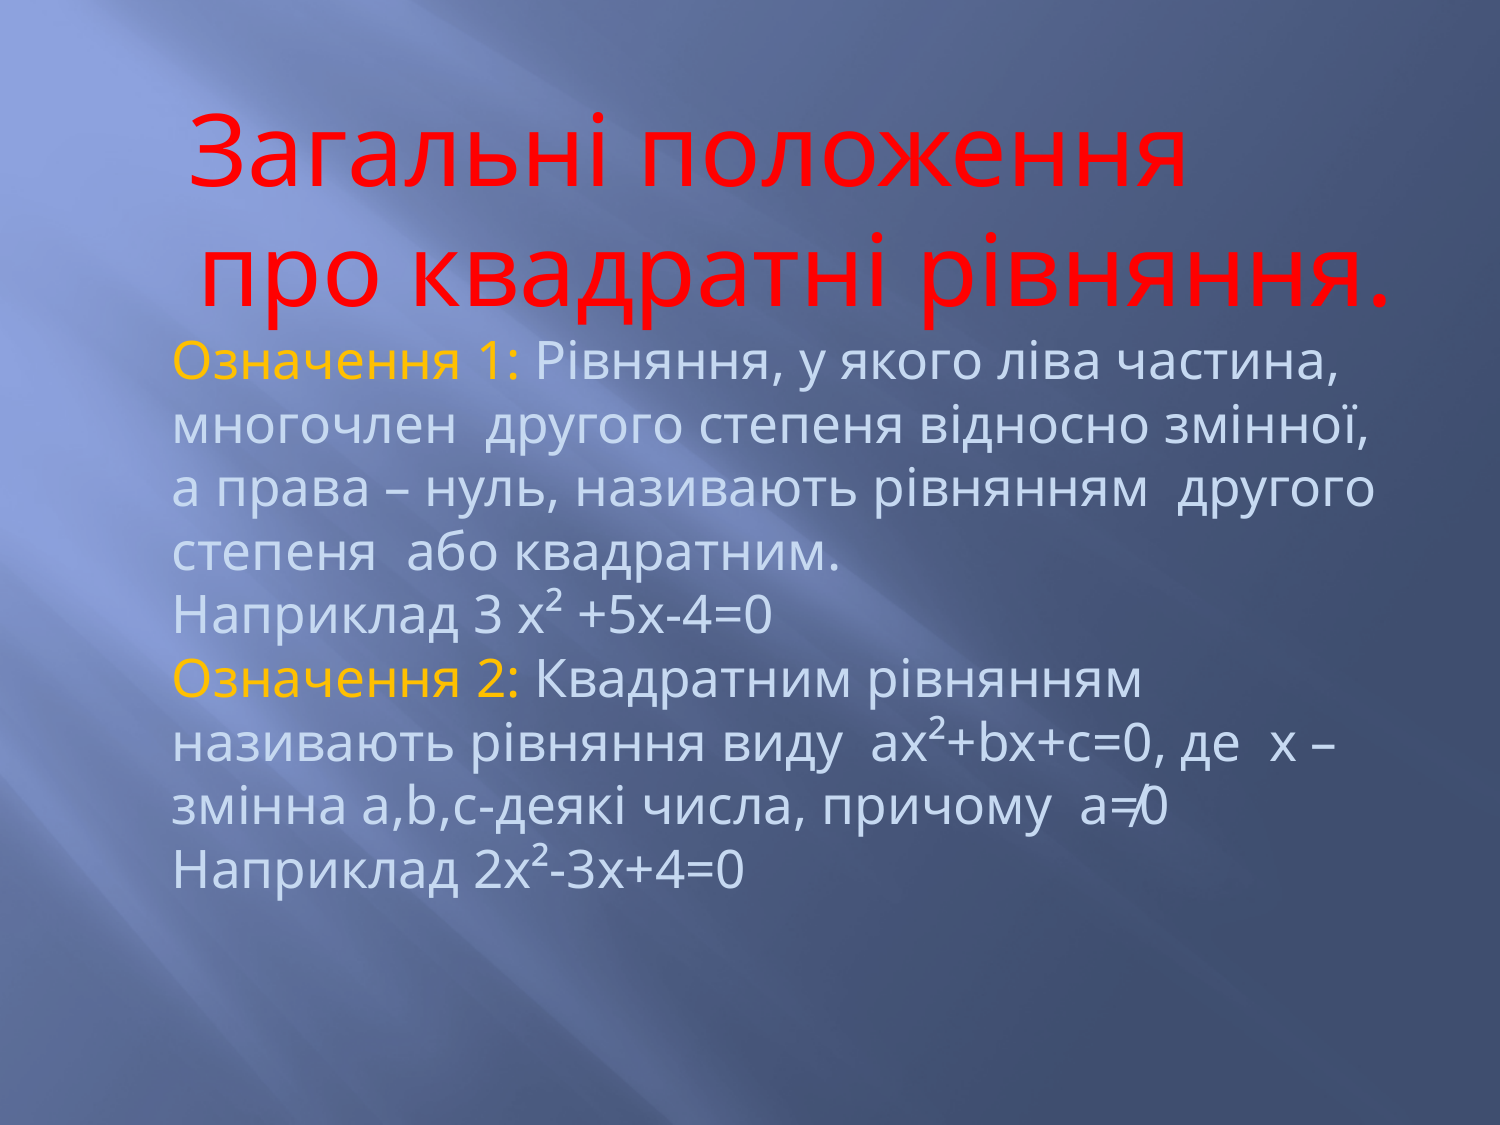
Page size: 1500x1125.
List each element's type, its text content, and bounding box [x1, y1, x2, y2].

list Загальні положення про квадратні рівняння. Означення 1: Рівняння, у якого ліва частина, многочлен другого степеня відносно змінної, а права – нуль, називають рівнянням другого степеня або квадратним. Наприклад 3 х² +5x-4=0 Означення 2: Квадратним рівнянням називають рівняння виду ax²+bx+c=0, де x –змінна a,b,c-деякі числа, причому a≠0 Наприклад 2x²-3x+4=0 [75, 78, 1425, 1005]
